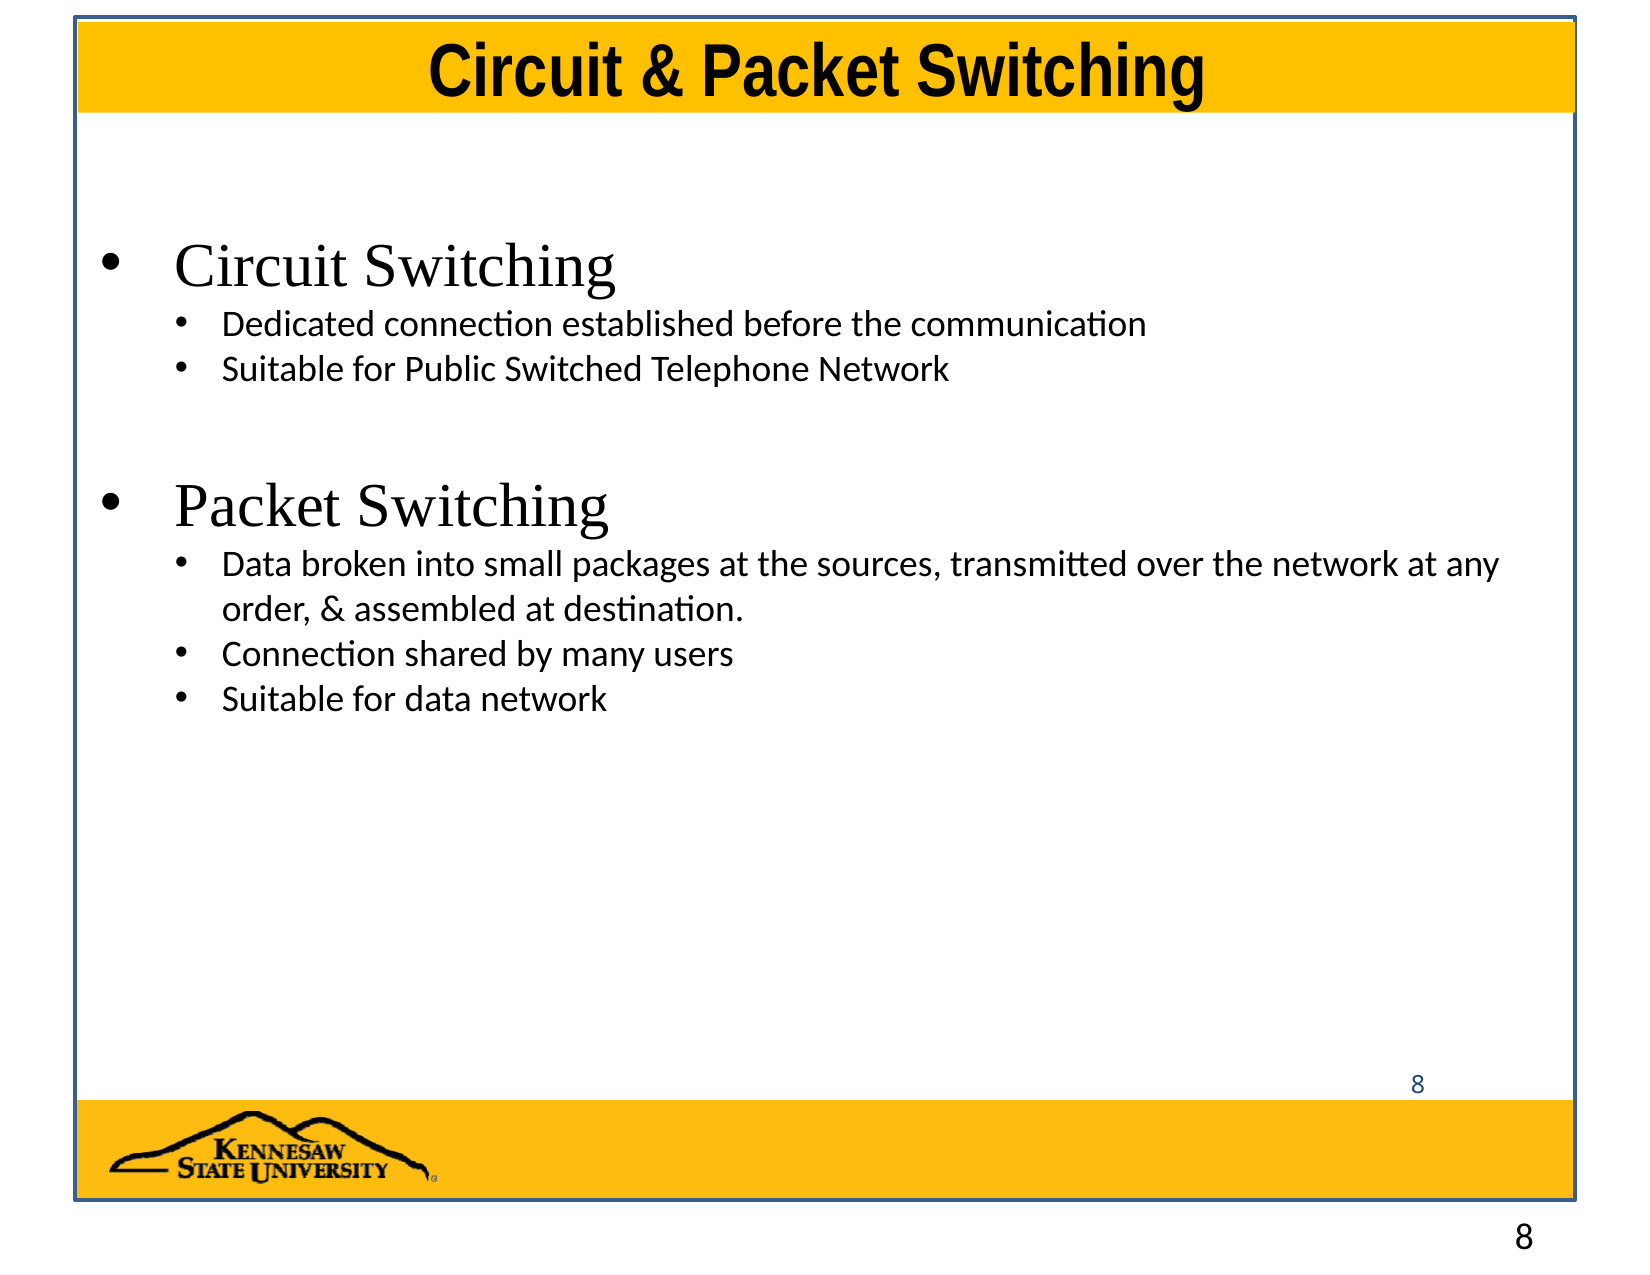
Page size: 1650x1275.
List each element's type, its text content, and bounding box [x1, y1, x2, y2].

list Circuit Switching Dedicated connection established before the communication Suitable for Public Switched Telephone Network Packet Switching Data broken into small packages at the sources, transmitted over the network at any order, & assembled at destination. Connection shared by many users Suitable for data network [99, 223, 1550, 1032]
title Circuit & Packet Switching [77, 21, 1575, 113]
picture [108, 1111, 437, 1184]
slide_number 8 [1299, 1042, 1425, 1103]
